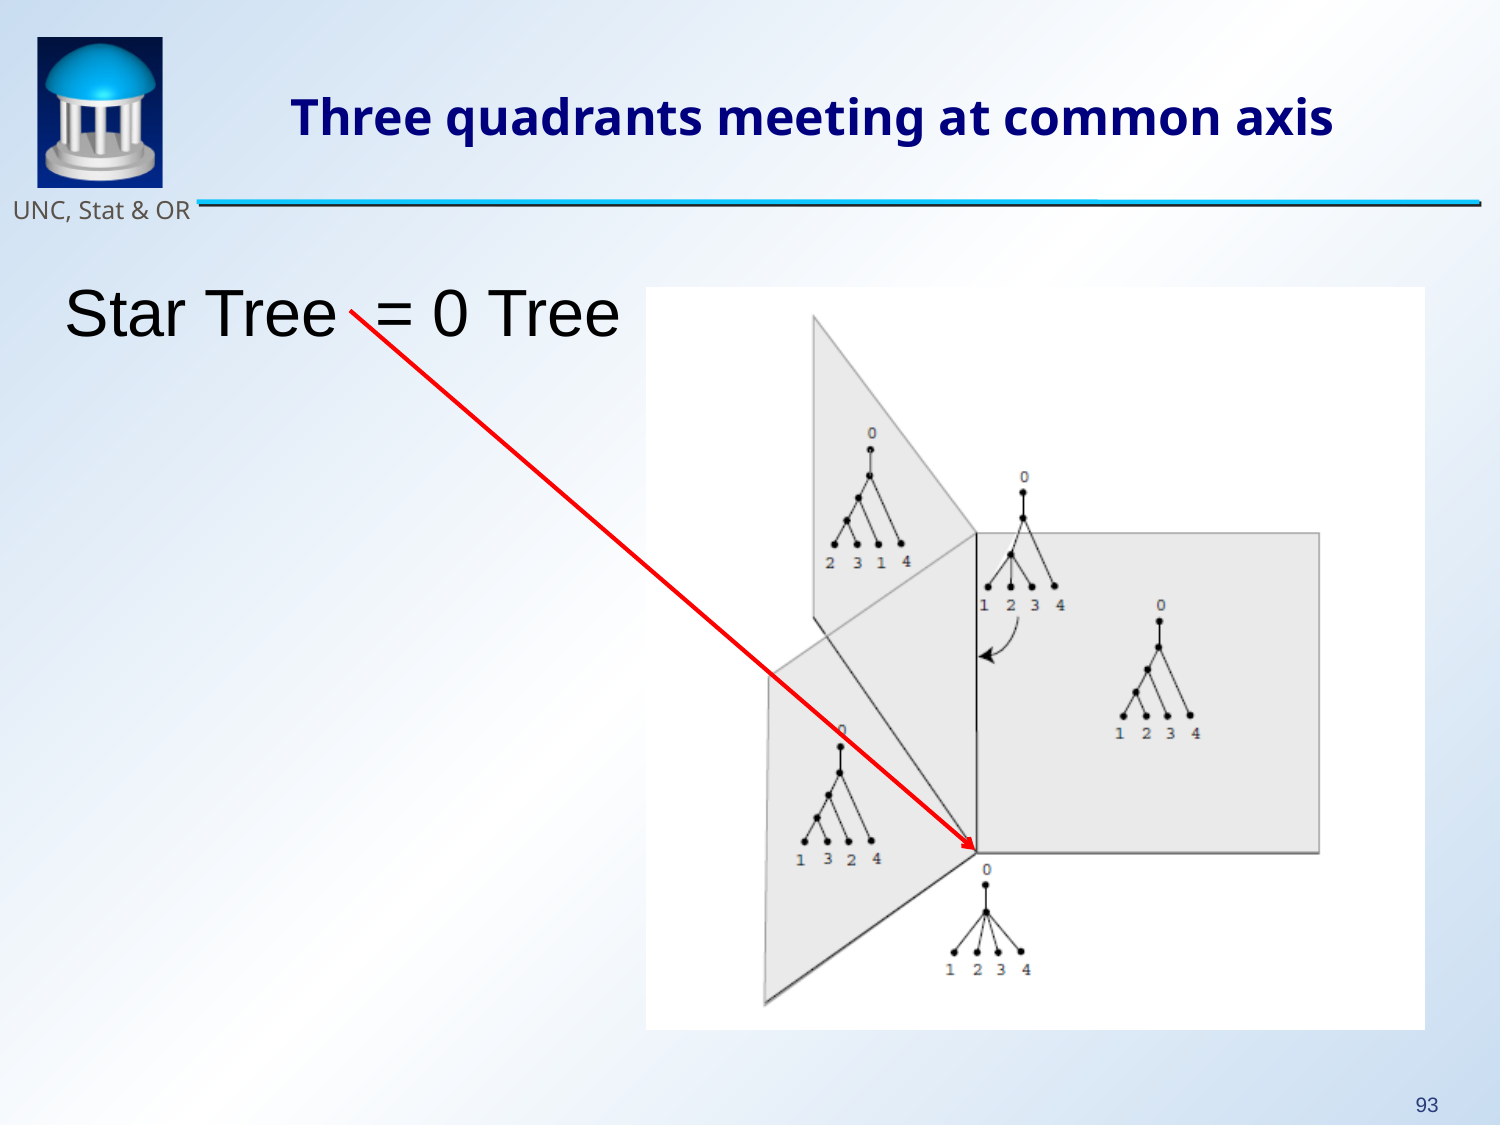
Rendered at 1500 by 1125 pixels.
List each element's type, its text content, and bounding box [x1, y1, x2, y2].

text_box Star Tree = 0 Tree [50, 262, 675, 438]
title Three quadrants meeting at common axis [274, 74, 1448, 156]
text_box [349, 310, 976, 851]
picture [646, 287, 1426, 1030]
